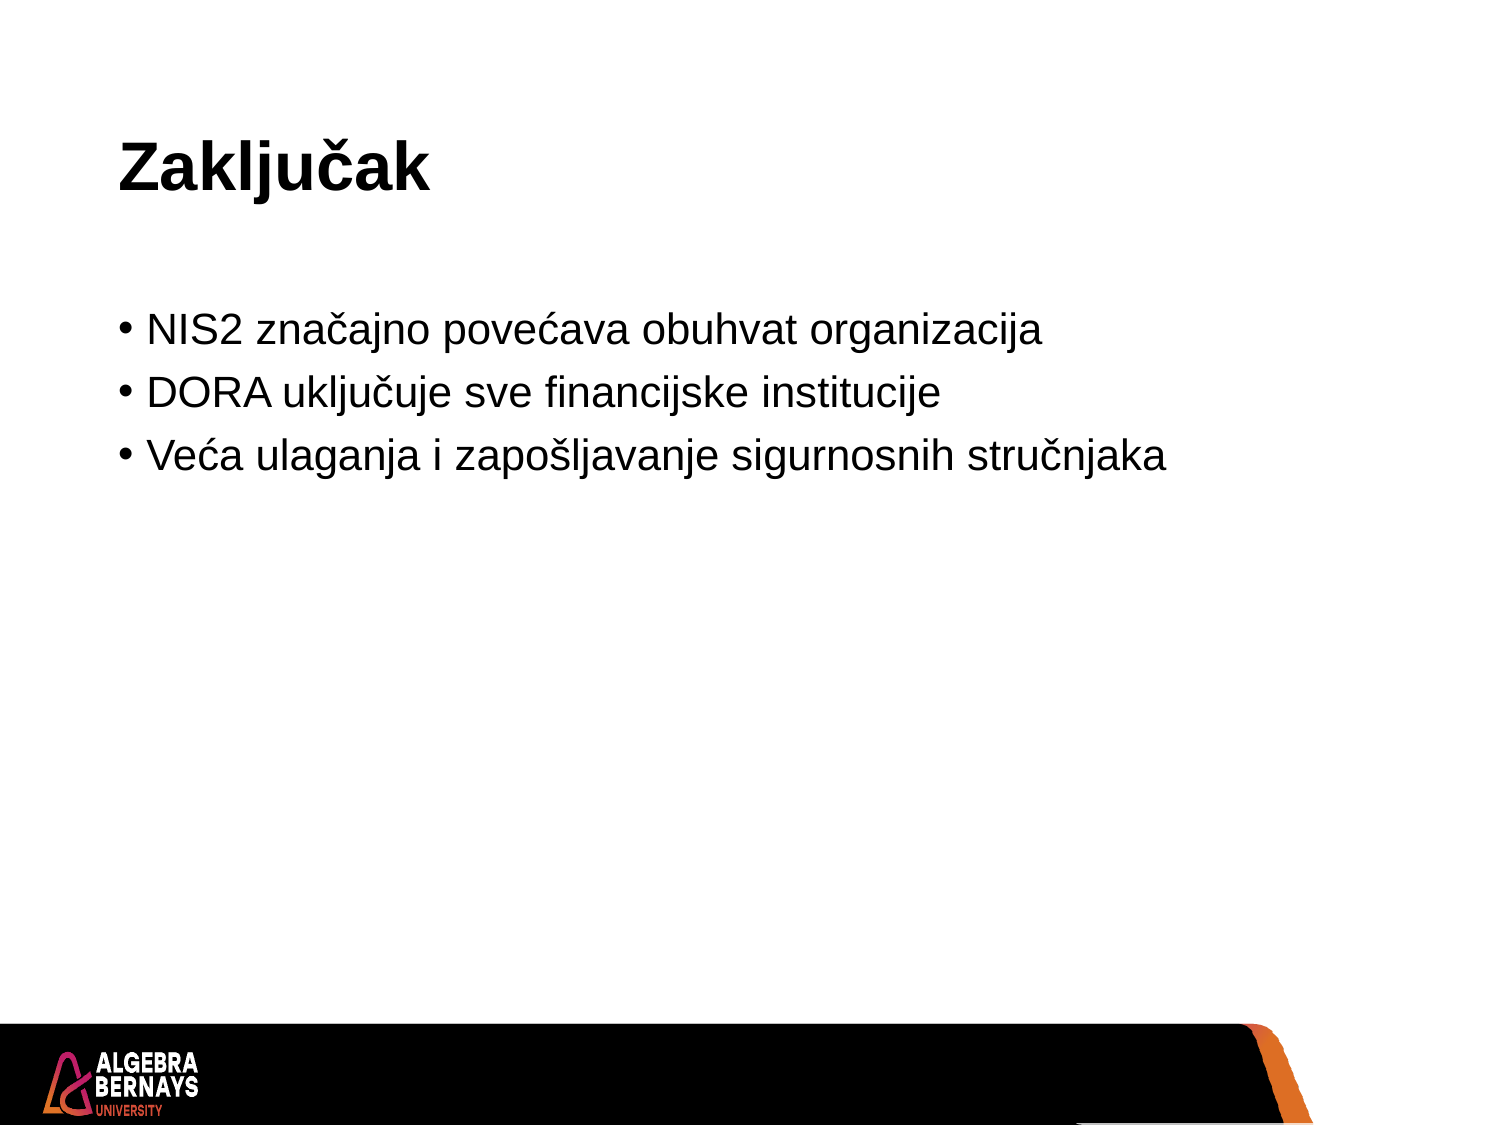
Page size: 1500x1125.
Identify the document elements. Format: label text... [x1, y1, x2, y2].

list NIS2 značajno povećava obuhvat organizacija DORA uključuje sve financijske institucije Veća ulaganja i zapošljavanje sigurnosnih stručnjaka [103, 299, 1397, 1014]
title Zaključak [103, 59, 1397, 278]
picture [0, 1023, 1468, 1125]
